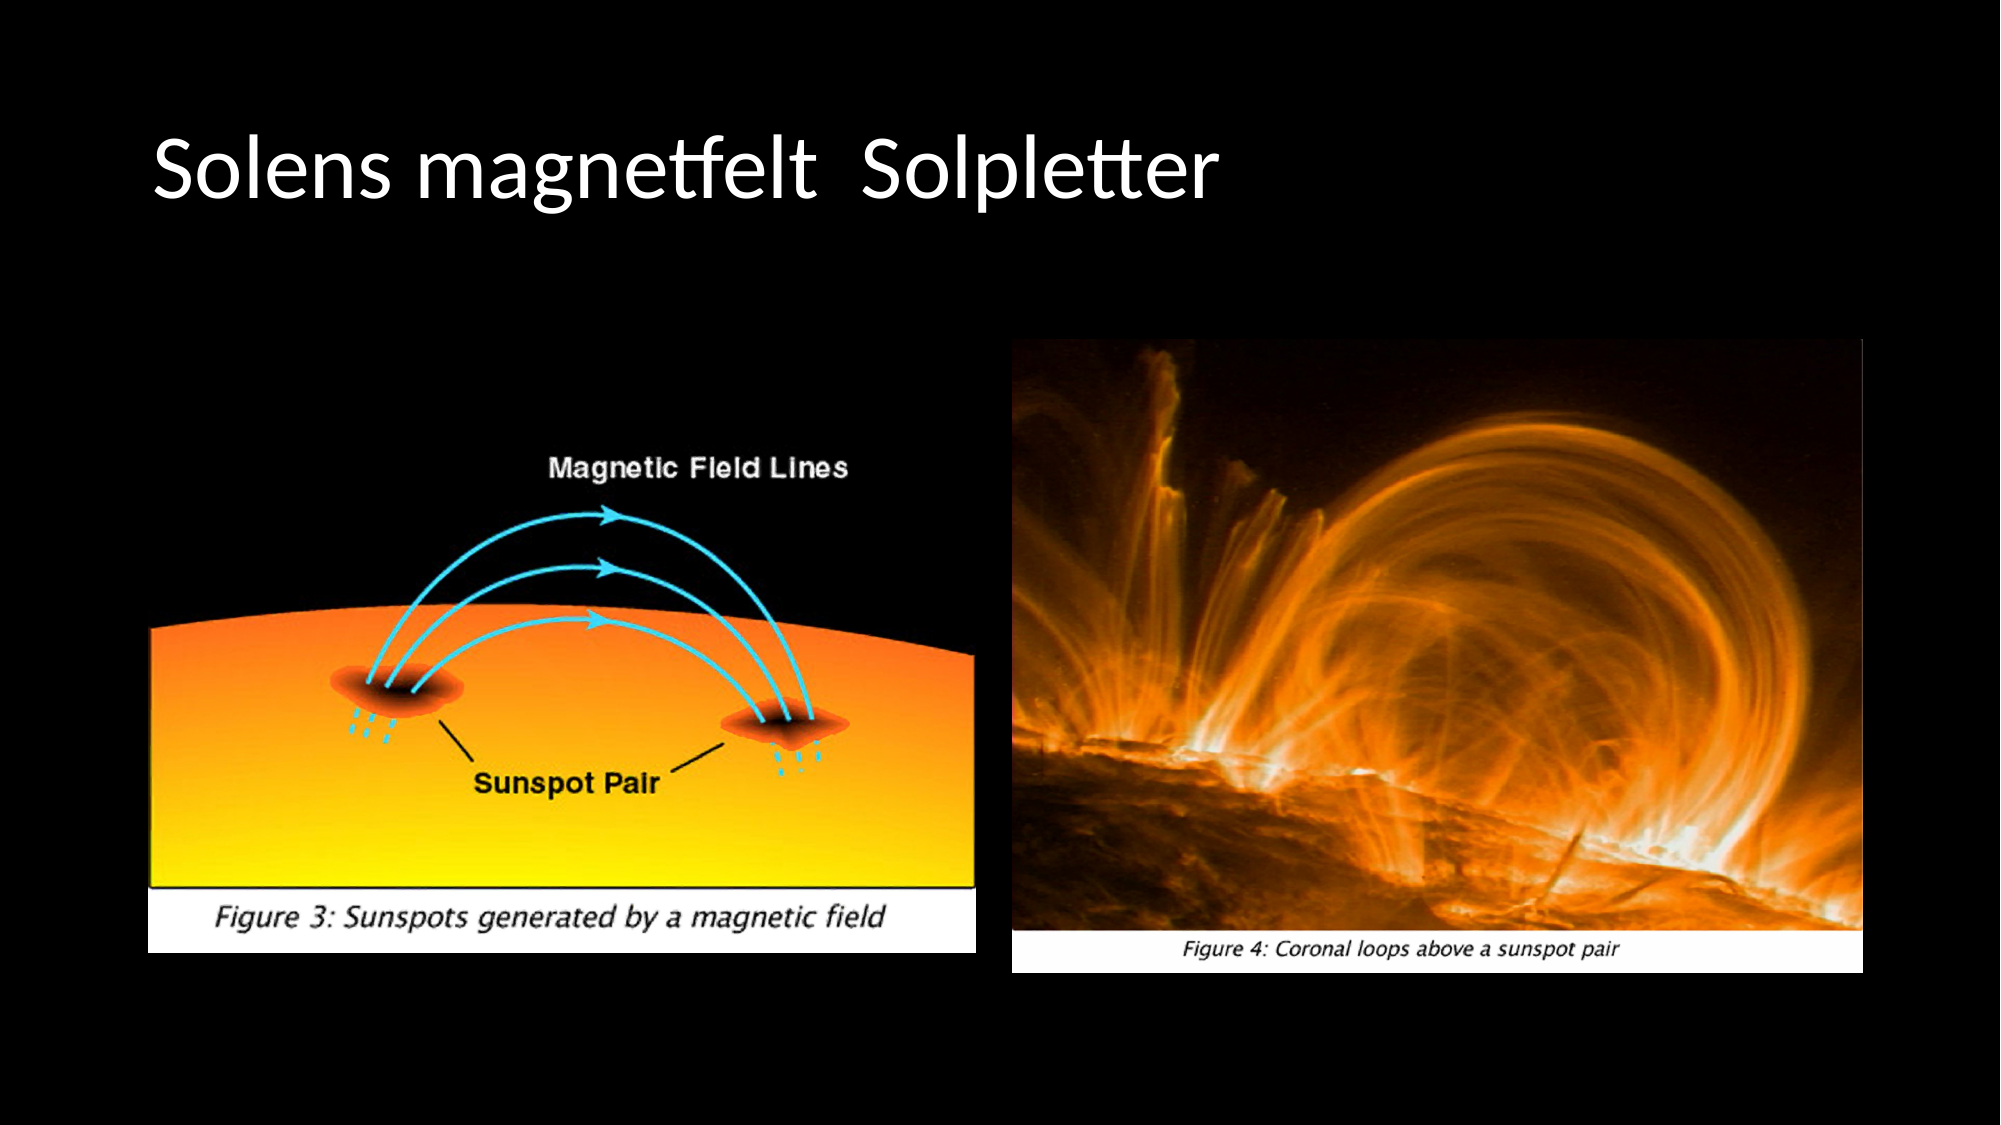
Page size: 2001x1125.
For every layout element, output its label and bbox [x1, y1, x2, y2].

list [148, 360, 976, 953]
list [1012, 339, 1863, 973]
